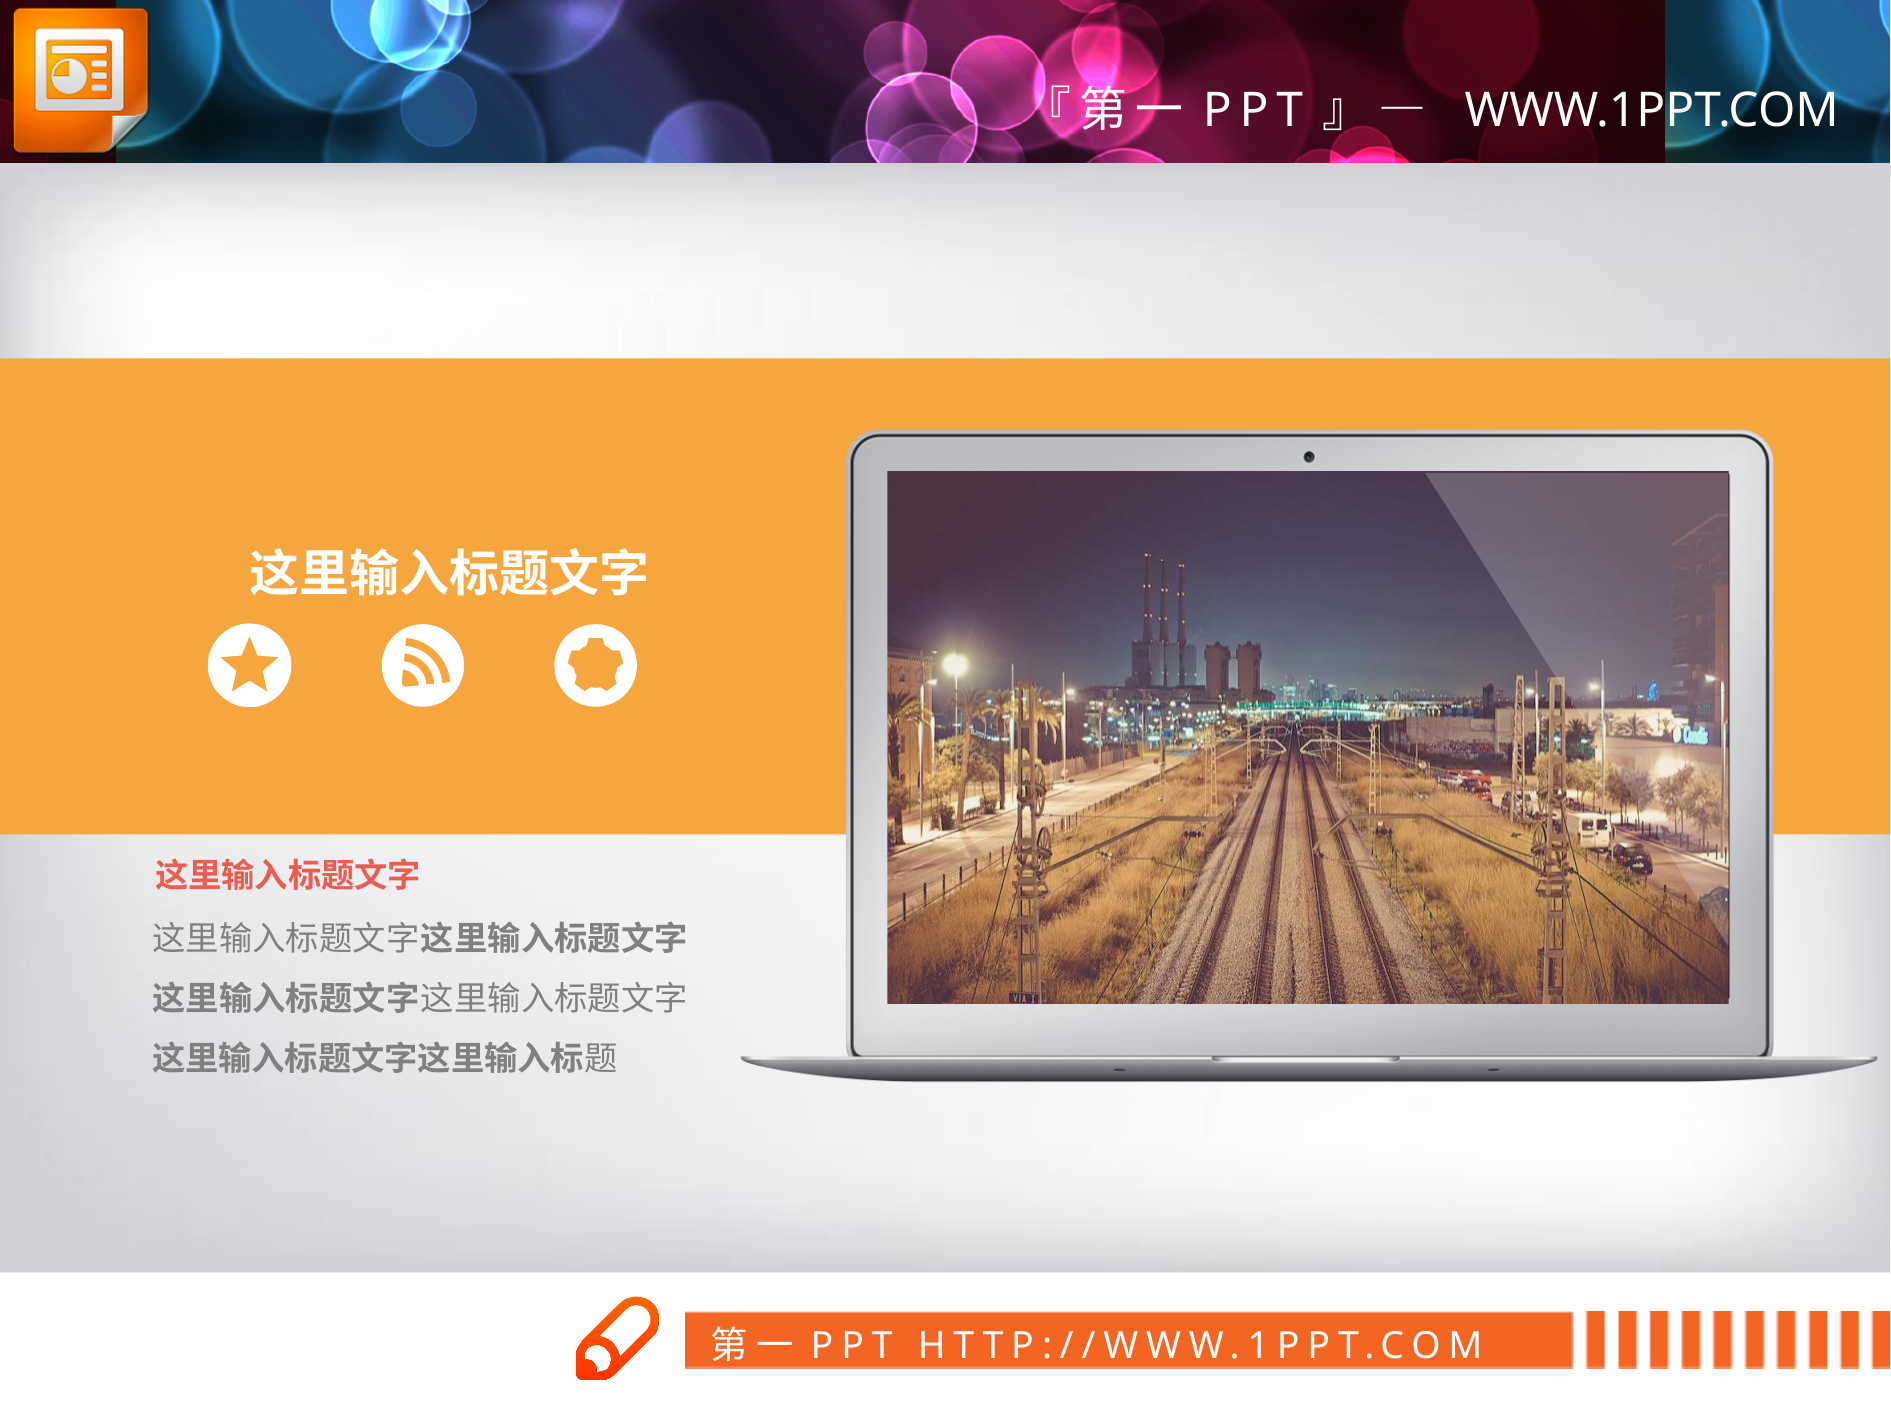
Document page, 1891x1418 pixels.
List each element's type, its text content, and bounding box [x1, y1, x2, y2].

text_box [207, 623, 292, 708]
text_box 这里输入标题文字 [234, 518, 665, 609]
text_box 这里输入标题文字 [140, 846, 437, 889]
text_box [554, 624, 637, 707]
picture [685, 1311, 1891, 1369]
text_box 这里输入标题文字这里输入标题文字这里输入标题文字这里输入标题文字这里输入标题文字这里输入标题 [137, 889, 703, 1085]
picture [0, 0, 1891, 358]
text_box [381, 624, 465, 707]
picture [0, 426, 1891, 1275]
text_box [0, 358, 1891, 835]
